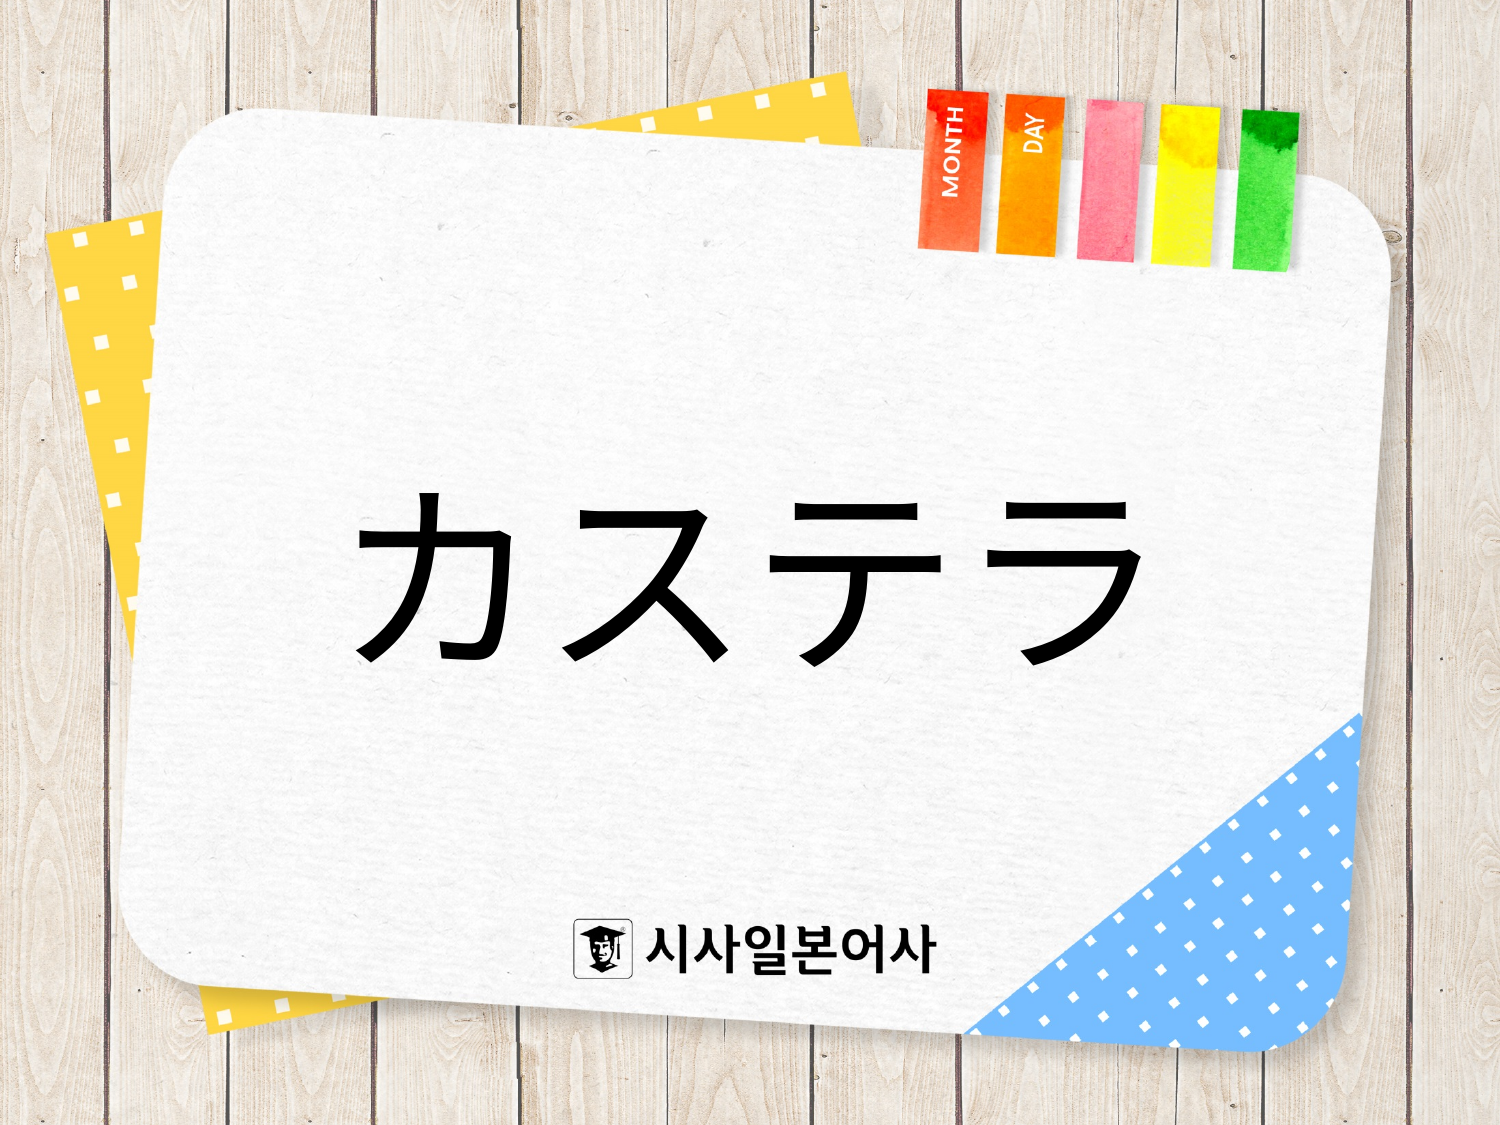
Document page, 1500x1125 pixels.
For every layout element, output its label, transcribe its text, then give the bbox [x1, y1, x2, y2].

picture [0, 0, 1500, 1125]
title カステラ [75, 338, 1425, 811]
